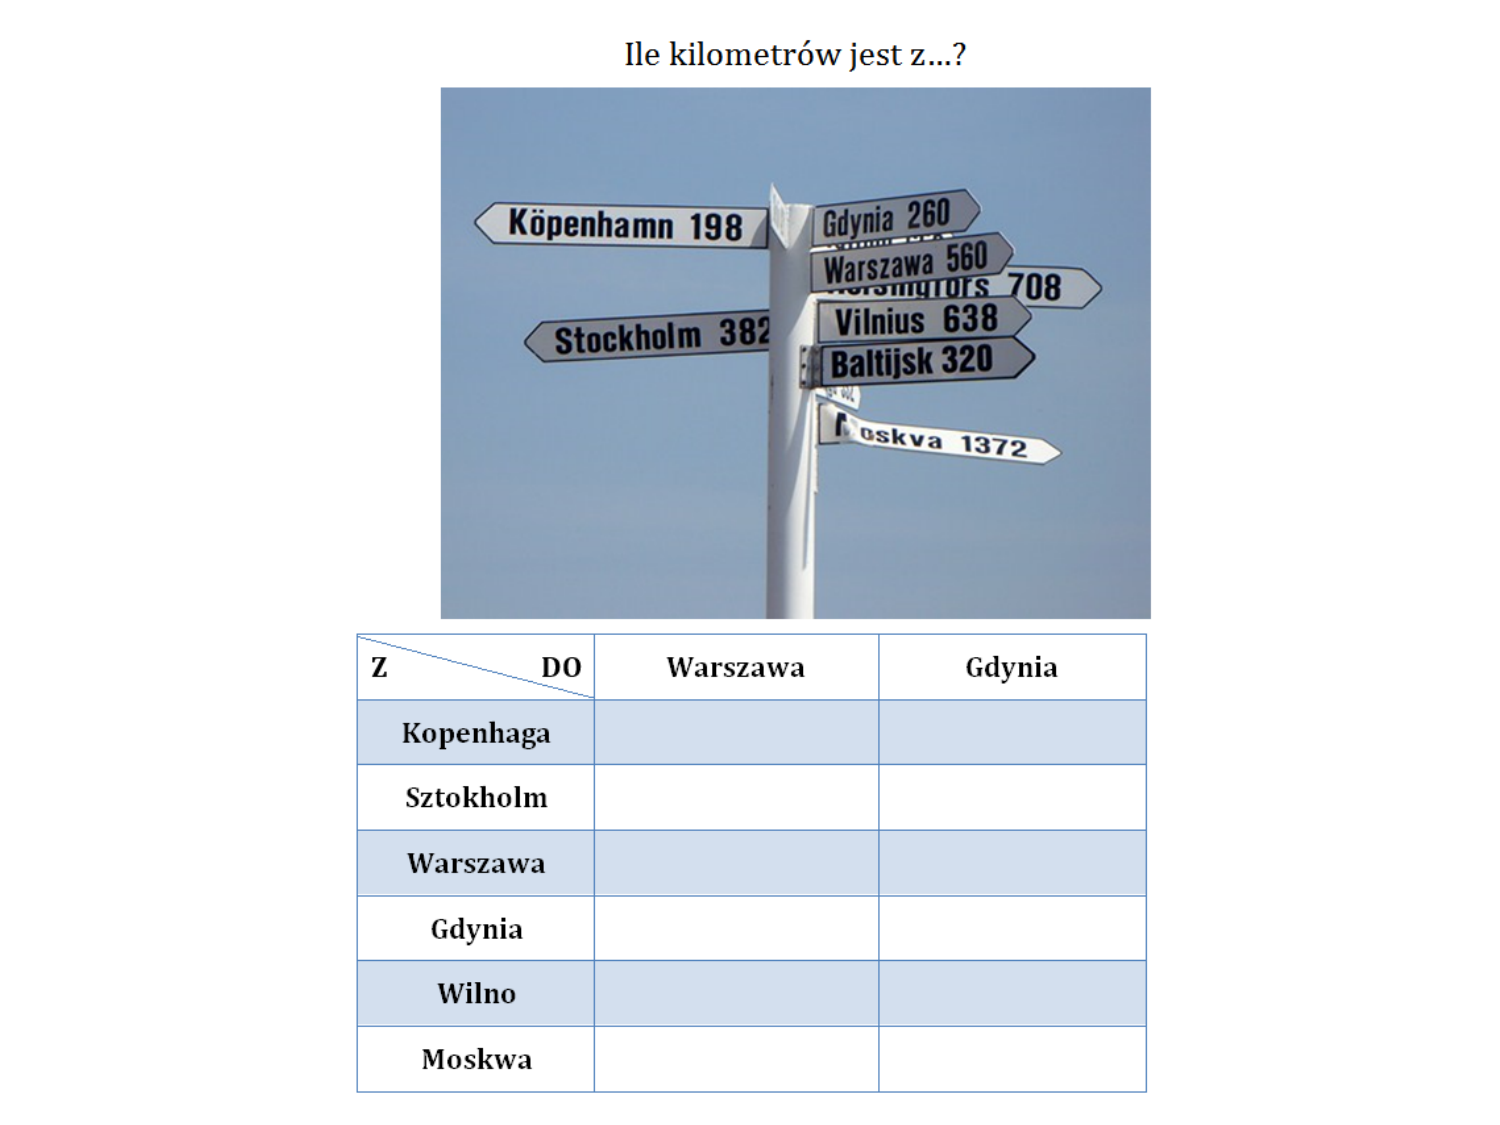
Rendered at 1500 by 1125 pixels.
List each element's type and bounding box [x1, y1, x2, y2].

picture [333, 35, 1188, 1107]
